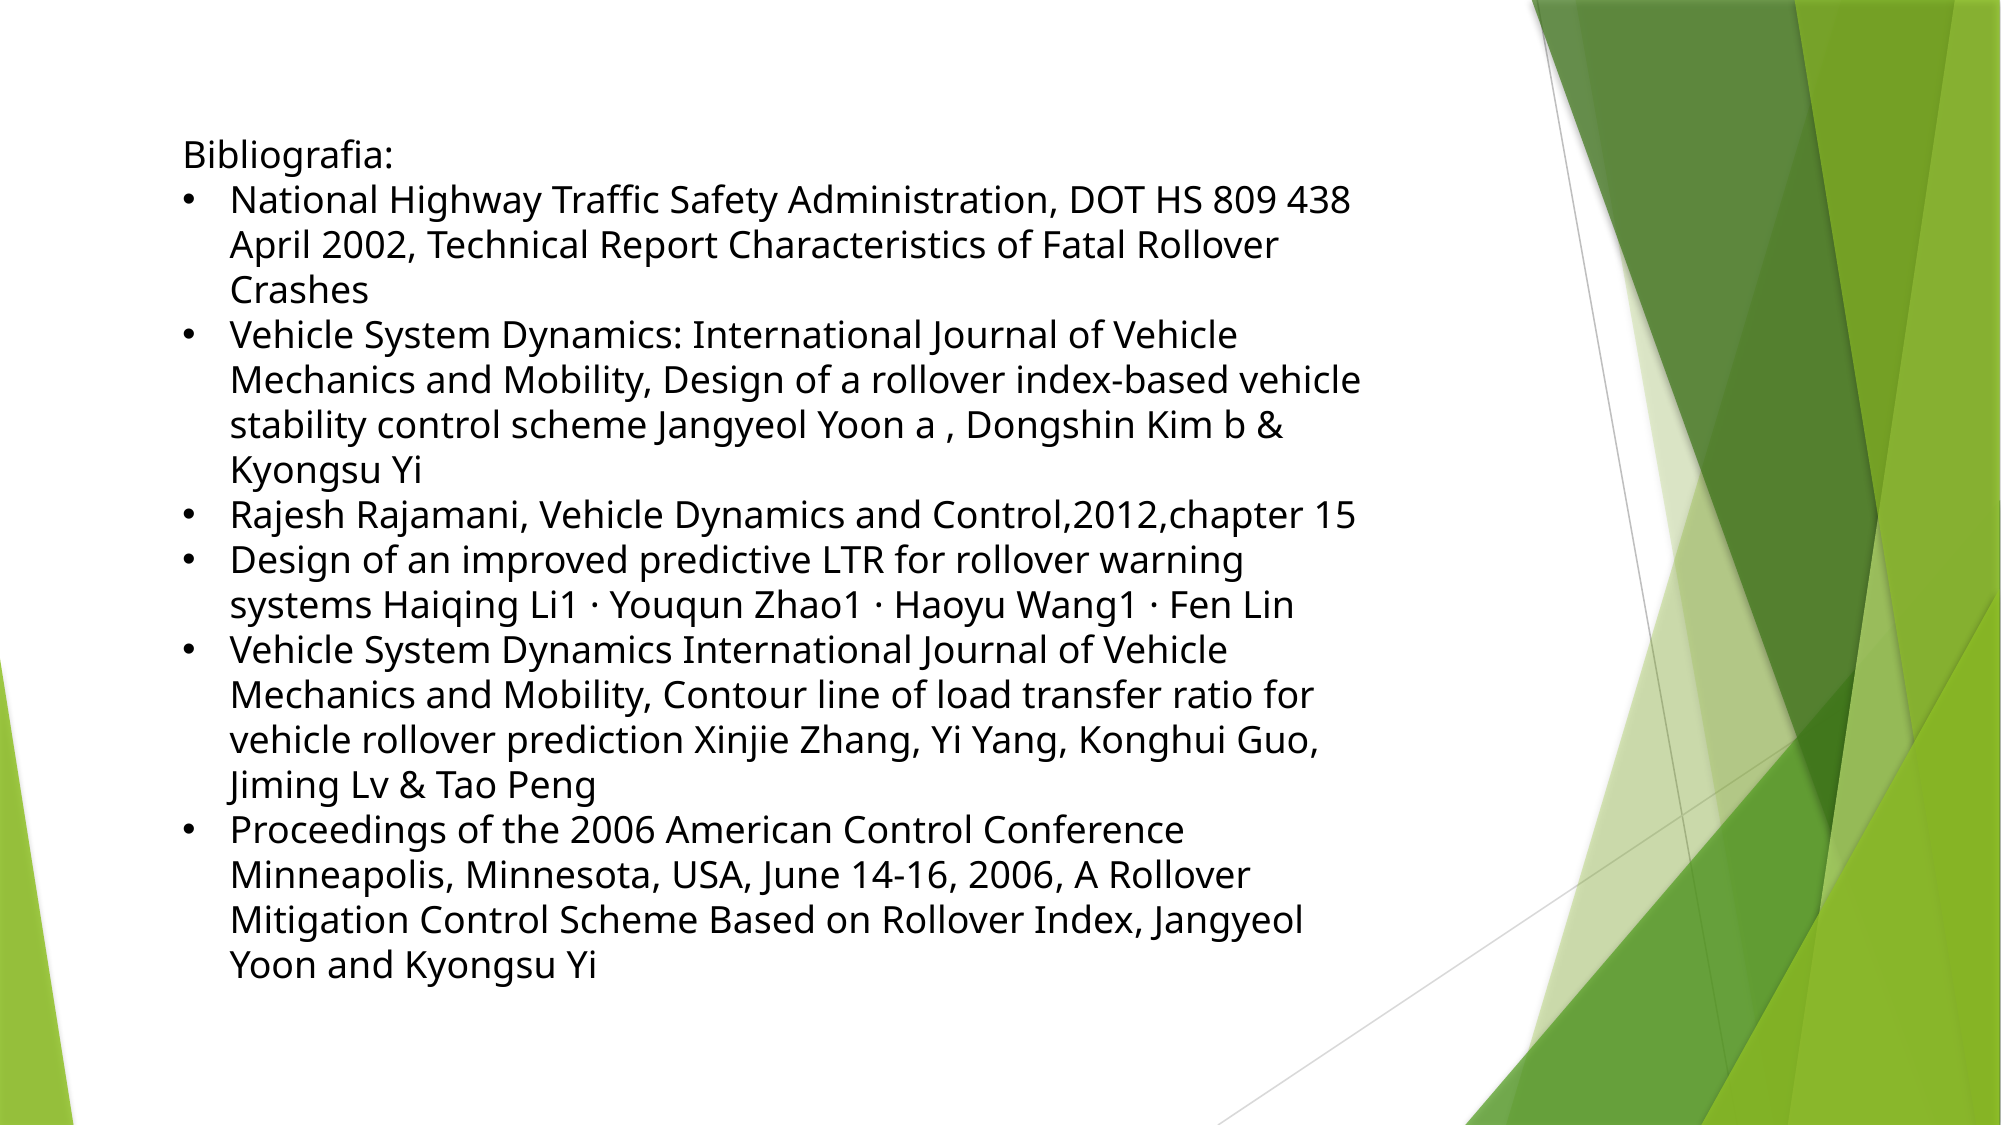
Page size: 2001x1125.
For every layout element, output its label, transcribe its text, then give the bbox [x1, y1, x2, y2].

text_box Bibliografia: National Highway Traffic Safety Administration, DOT HS 809 438 April 2002, Technical Report Characteristics of Fatal Rollover Crashes Vehicle System Dynamics: International Journal of Vehicle Mechanics and Mobility, Design of a rollover index-based vehicle stability control scheme Jangyeol Yoon a , Dongshin Kim b & Kyongsu Yi Rajesh Rajamani, Vehicle Dynamics and Control,2012,chapter 15 Design of an improved predictive LTR for rollover warning systems Haiqing Li1 · Youqun Zhao1 · Haoyu Wang1 · Fen Lin Vehicle System Dynamics International Journal of Vehicle Mechanics and Mobility, Contour line of load transfer ratio for vehicle rollover prediction Xinjie Zhang, Yi Yang, Konghui Guo, Jiming Lv & Tao Peng Proceedings of the 2006 American Control Conference Minneapolis, Minnesota, USA, June 14-16, 2006, A Rollover Mitigation Control Scheme Based on Rollover Index, Jangyeol Yoon and Kyongsu Yi [167, 123, 1391, 1038]
